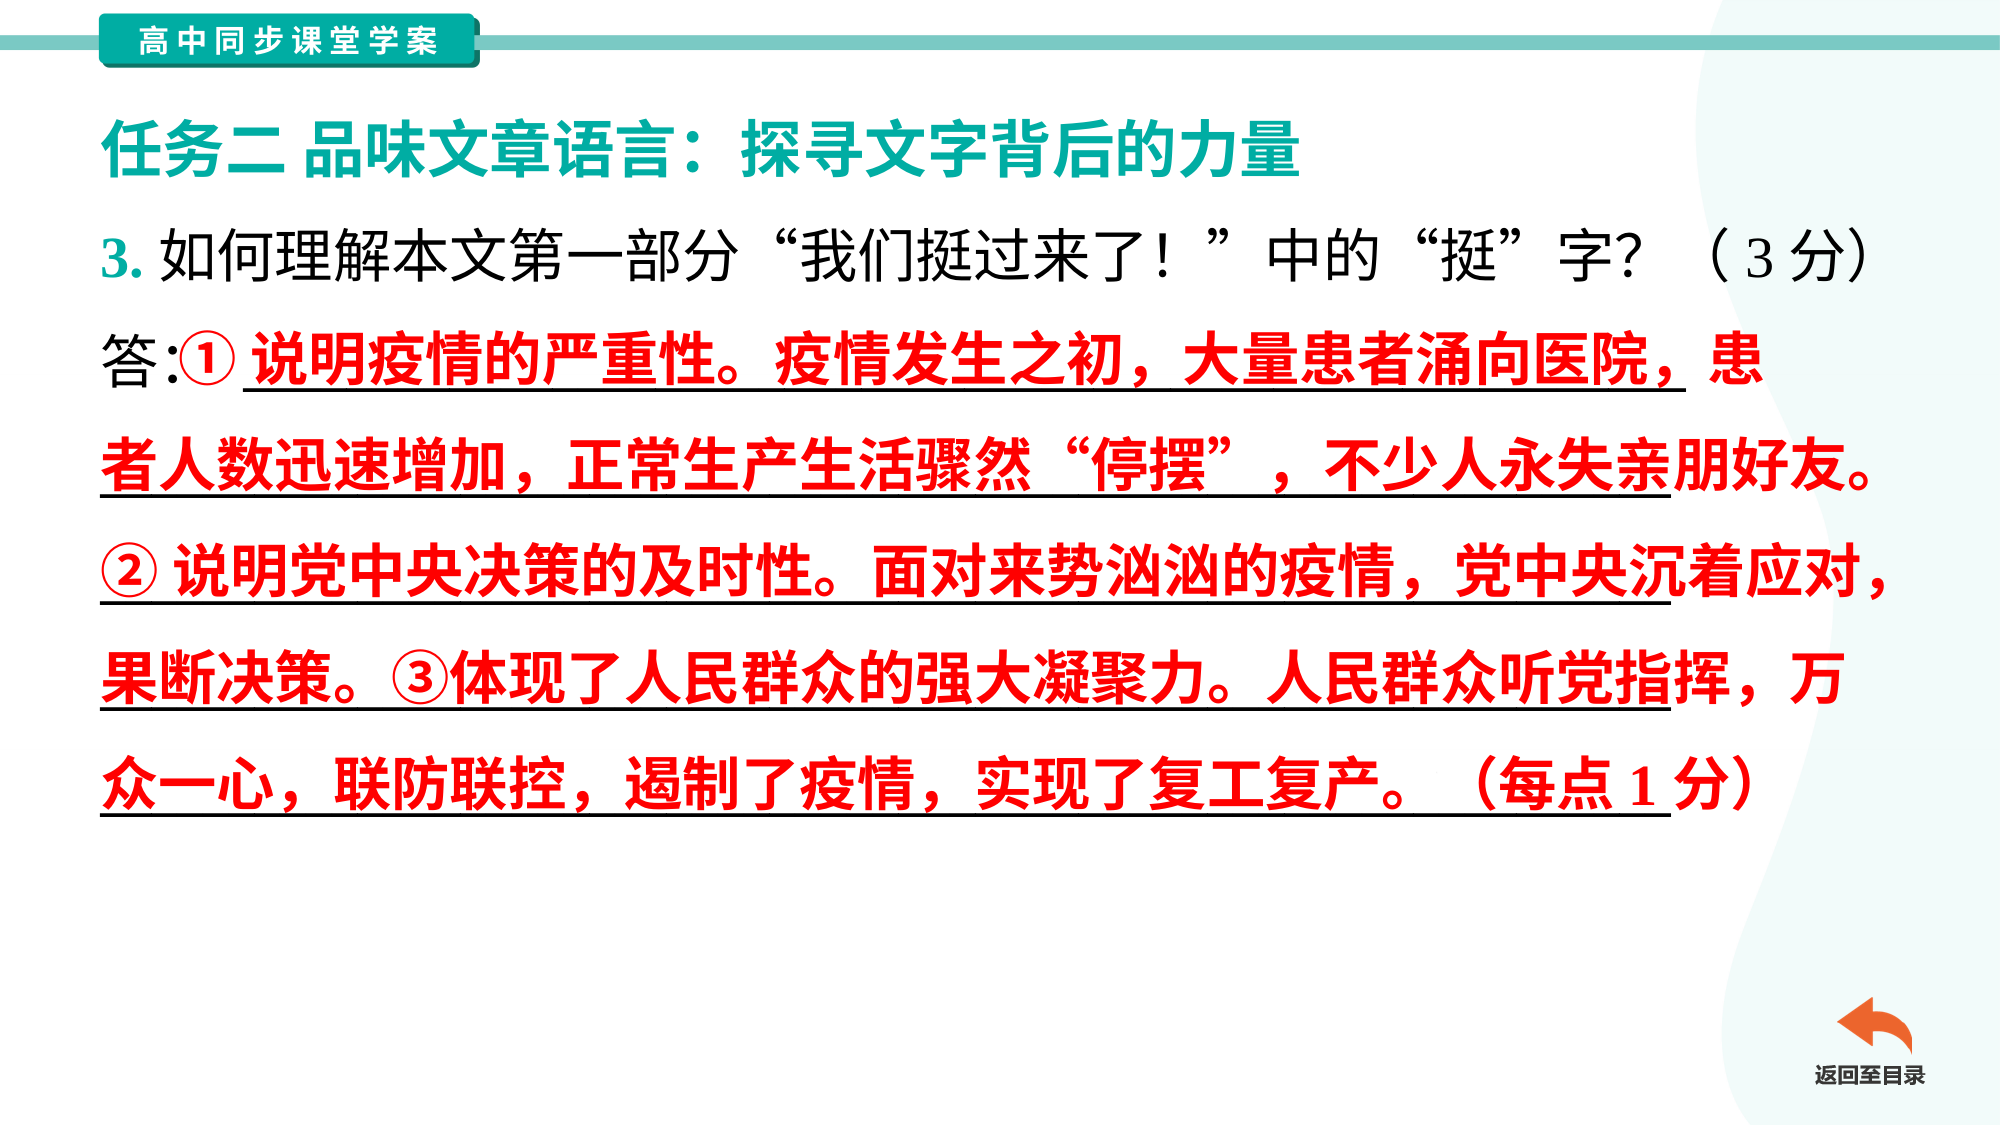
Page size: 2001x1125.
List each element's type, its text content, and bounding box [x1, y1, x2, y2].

picture [0, 0, 2000, 1125]
text_box ①说明疫情的严重性。疫情发生之初，大量患者涌向医院，患 者人数迅速增加，正常生产生活骤然“停摆”，不少人永失亲朋好友。 ②说明党中央决策的及时性。面对来势汹汹的疫情，党中央沉着应对， 果断决策。③体现了人民群众的强大凝聚力。人民群众听党指挥，万 众一心，联防联控，遏制了疫情，实现了复工复产。（每点1分） [100, 285, 1899, 818]
text_box 任务二 品味文章语言：探寻文字背后的力量 [100, 76, 1899, 183]
text_box 3.如何理解本文第一部分“我们挺过来了！”中的“挺”字？（3分） 答： ________________________________________________________ _____________________________________________________________ _____________________________________________________________ _____________________________________________________________ _____________________________________________________________ [100, 183, 1899, 285]
